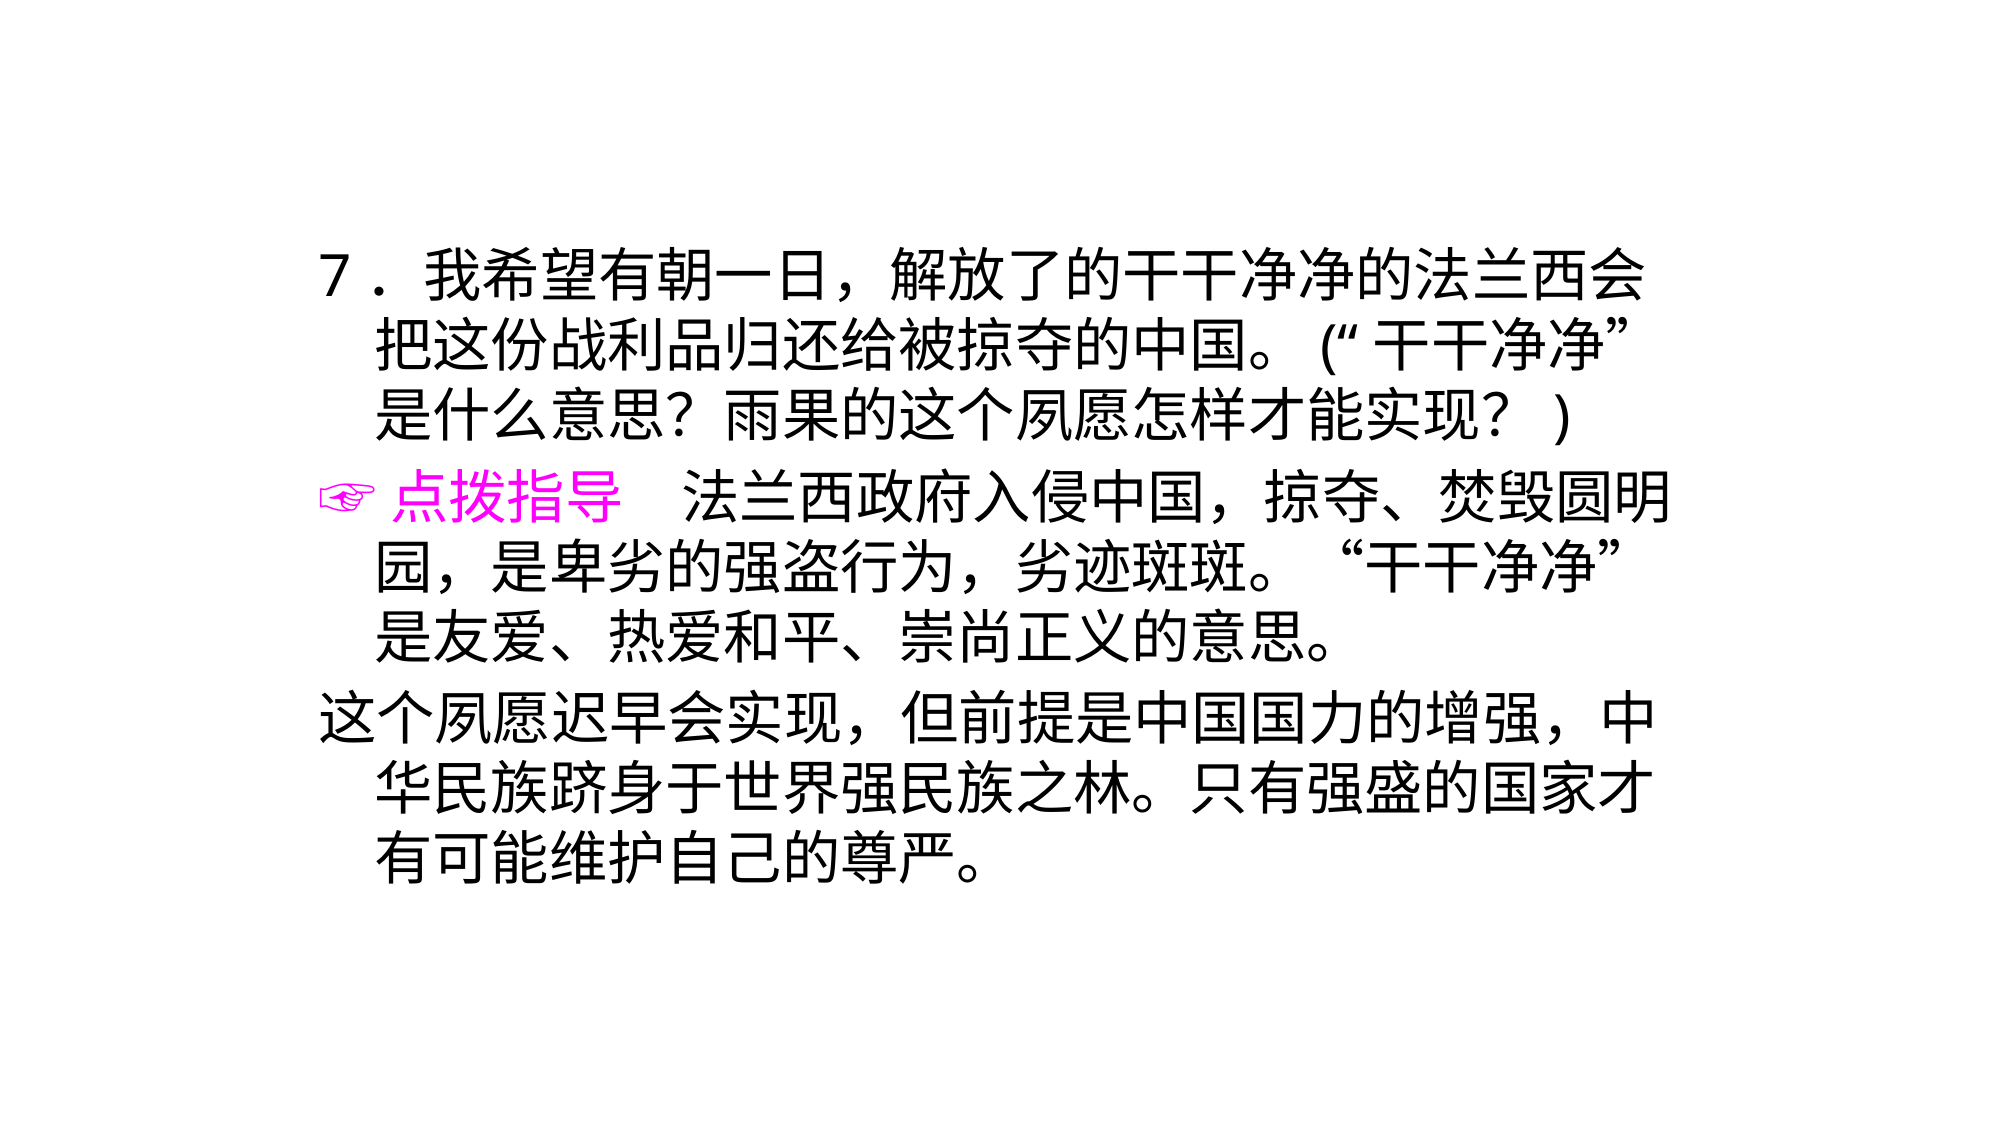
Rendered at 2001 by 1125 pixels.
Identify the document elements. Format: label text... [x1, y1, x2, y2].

list 7．我希望有朝一日，解放了的干干净净的法兰西会把这份战利品归还给被掠夺的中国。(“干干净净”是什么意思？雨果的这个夙愿怎样才能实现？) ☞点拨指导 法兰西政府入侵中国，掠夺、焚毁圆明园，是卑劣的强盗行为，劣迹斑斑。“干干净净”是友爱、热爱和平、崇尚正义的意思。 这个夙愿迟早会实现，但前提是中国国力的增强，中华民族跻身于世界强民族之林。只有强盛的国家才有可能维护自己的尊严。 [303, 148, 1694, 899]
